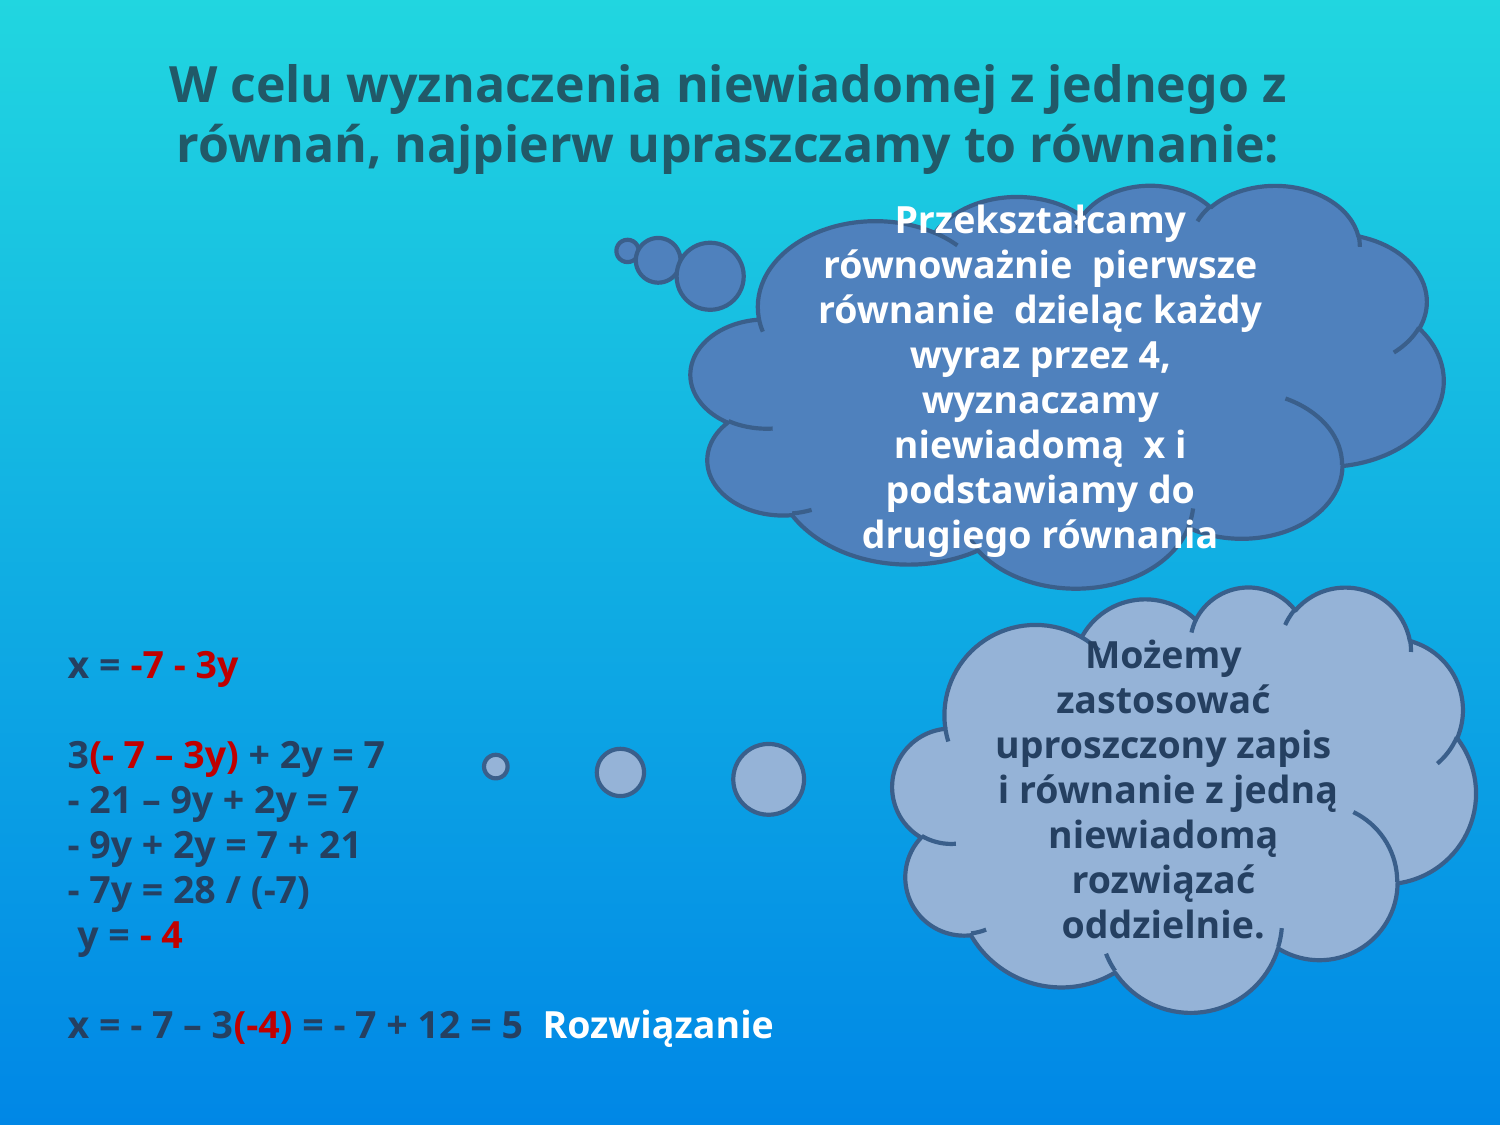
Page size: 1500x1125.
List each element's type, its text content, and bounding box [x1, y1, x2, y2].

text_box Możemy zastosować uproszczony zapis i równanie z jedną niewiadomą rozwiązać oddzielnie. [594, 746, 647, 799]
text_box Przekształcamy równoważnie pierwsze równanie dzieląc każdy wyraz przez 4, wyznaczamy niewiadomą x i podstawiamy do drugiego równania [614, 235, 746, 312]
text_box Przekształcamy równoważnie pierwsze równanie dzieląc każdy wyraz przez 4, wyznaczamy niewiadomą x i podstawiamy do drugiego równania [688, 183, 1446, 591]
text_box Możemy zastosować uproszczony zapis i równanie z jedną niewiadomą rozwiązać oddzielnie. [889, 585, 1479, 1016]
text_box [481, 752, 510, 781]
text_box Możemy zastosować uproszczony zapis i równanie z jedną niewiadomą rozwiązać oddzielnie. [731, 741, 807, 817]
picture [1198, 536, 1215, 548]
picture [1187, 532, 1192, 547]
title W celu wyznaczenia niewiadomej z jednego z równań, najpierw upraszczamy to równanie: [53, 19, 1404, 207]
